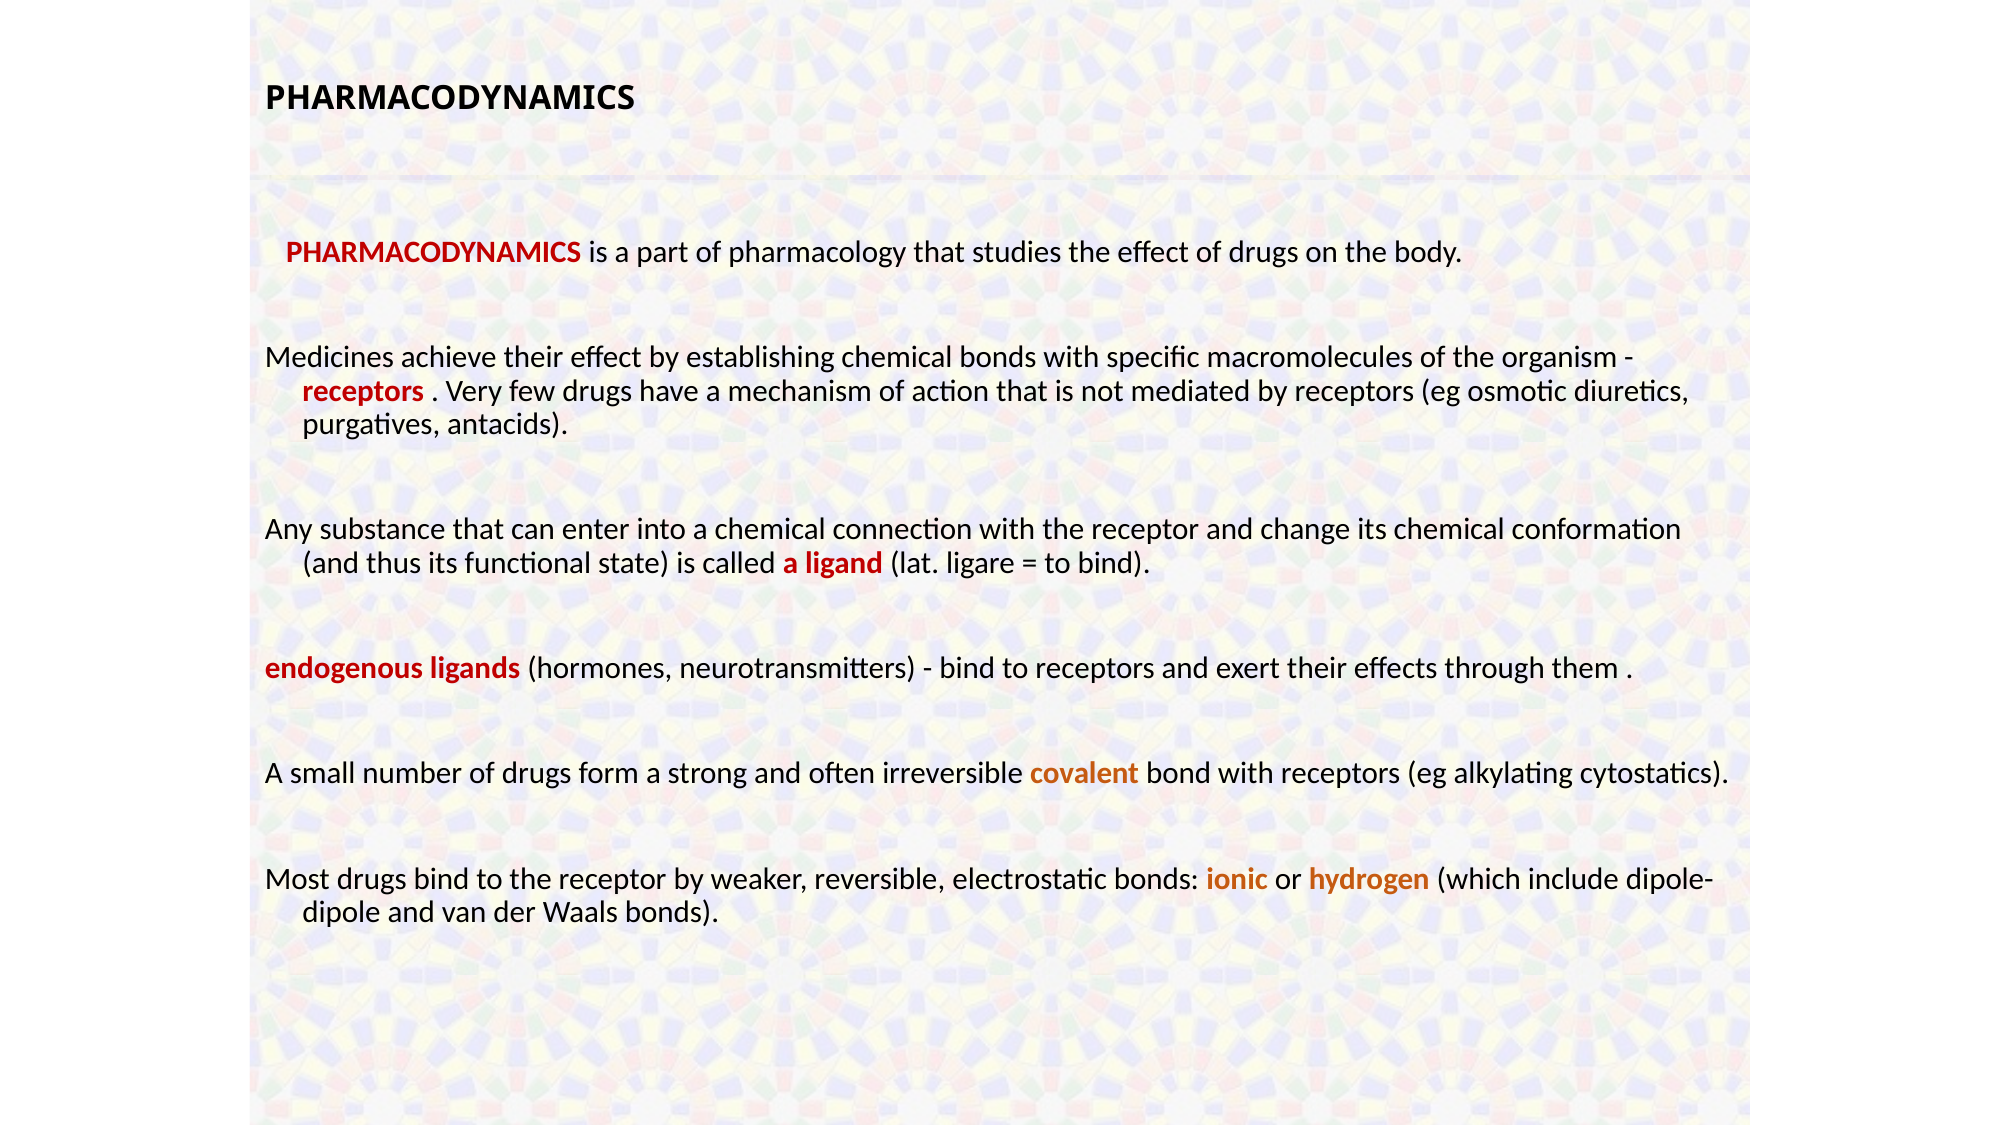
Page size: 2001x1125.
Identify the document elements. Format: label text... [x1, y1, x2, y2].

title PHARMACODYNAMICS [249, 0, 1750, 175]
list PHARMACODYNAMICS is a part of pharmacology that studies the effect of drugs on the body. Medicines achieve their effect by establishing chemical bonds with specific macromolecules of the organism - receptors . Very few drugs have a mechanism of action that is not mediated by receptors (eg osmotic diuretics, purgatives, antacids). Any substance that can enter into a chemical connection with the receptor and change its chemical conformation (and thus its functional state) is called a ligand (lat. ligare = to bind). endogenous ligands (hormones, neurotransmitters) - bind to receptors and exert their effects through them . A small number of drugs form a strong and often irreversible covalent bond with receptors (eg alkylating cytostatics). Most drugs bind to the receptor by weaker, reversible, electrostatic bonds: ionic or hydrogen (which include dipole-dipole and van der Waals bonds). [249, 175, 1750, 1125]
